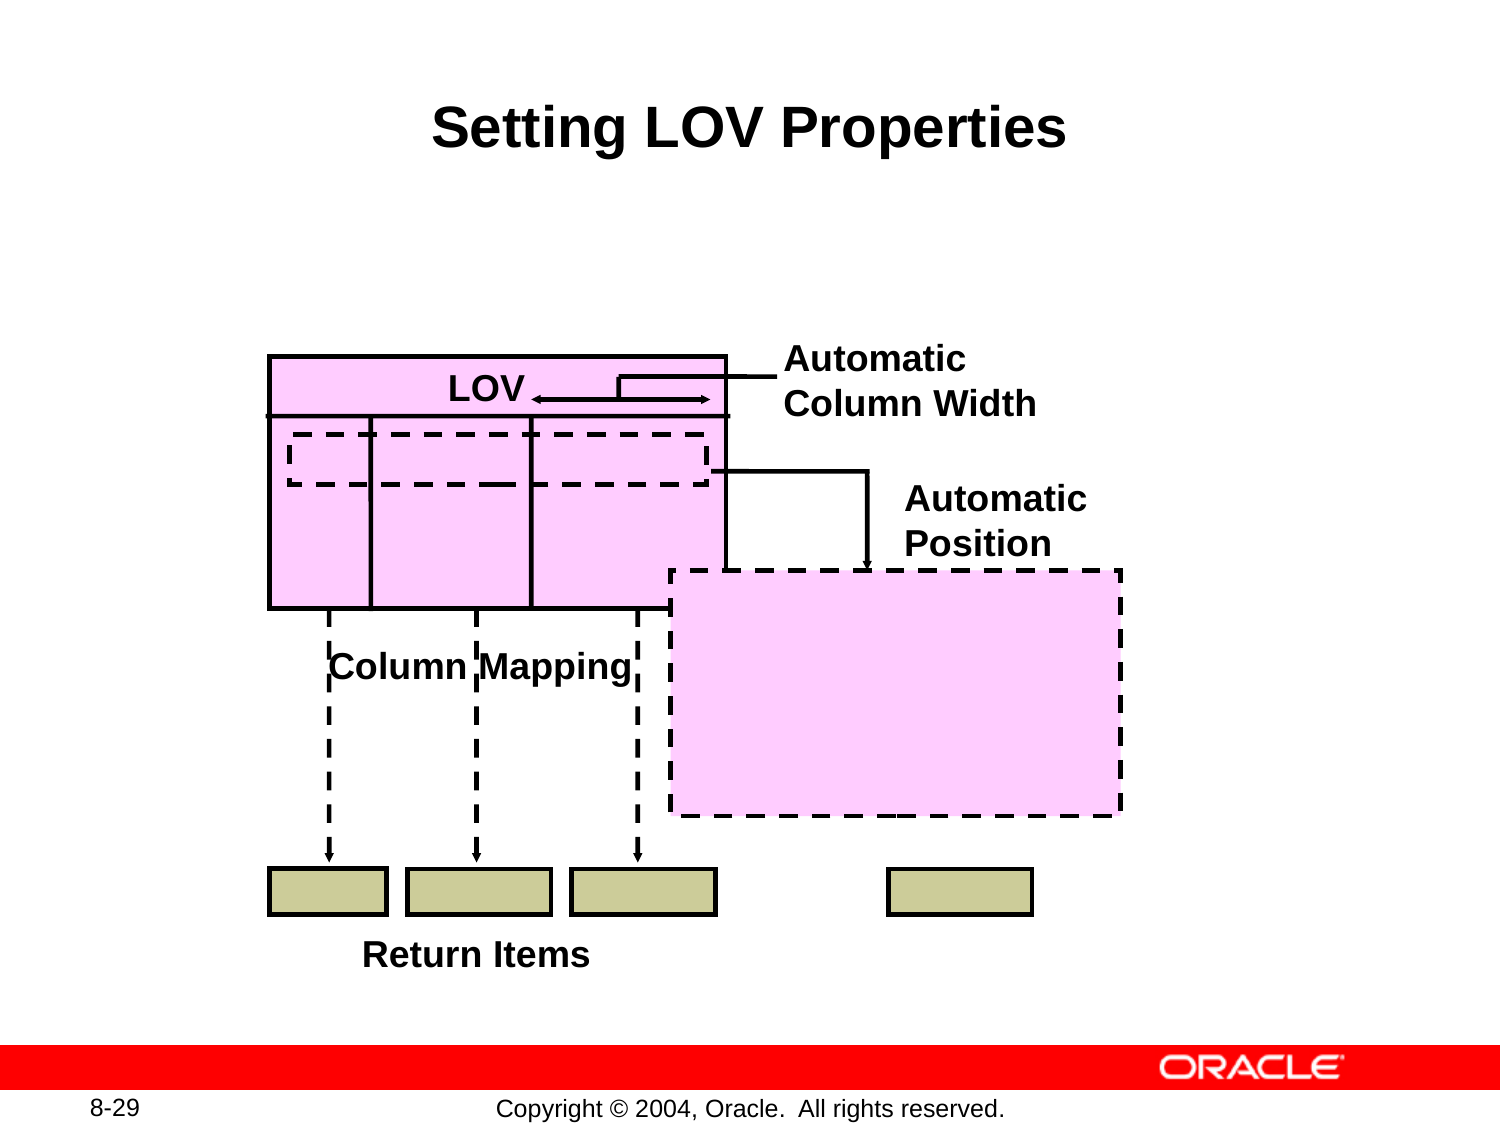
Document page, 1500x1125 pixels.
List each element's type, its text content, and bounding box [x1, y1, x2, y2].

text_box [633, 853, 642, 863]
text_box Return Items [346, 922, 607, 983]
text_box [269, 868, 387, 915]
text_box [472, 853, 481, 863]
text_box LOV [432, 355, 541, 416]
text_box [269, 417, 370, 609]
text_box [371, 434, 707, 485]
text_box [541, 377, 726, 416]
text_box [531, 395, 711, 404]
text_box [371, 417, 726, 609]
text_box Automatic Column Width [768, 326, 1053, 432]
text_box [541, 356, 726, 399]
text_box [571, 868, 716, 915]
text_box [888, 868, 1033, 915]
text_box [269, 356, 432, 416]
text_box [670, 570, 1121, 817]
title Setting LOV Properties [149, 87, 1351, 232]
text_box Automatic Position [889, 466, 1103, 570]
text_box [289, 434, 370, 485]
text_box [863, 471, 872, 571]
text_box [407, 868, 551, 915]
text_box [325, 853, 334, 863]
text_box Column Mapping [312, 634, 648, 695]
